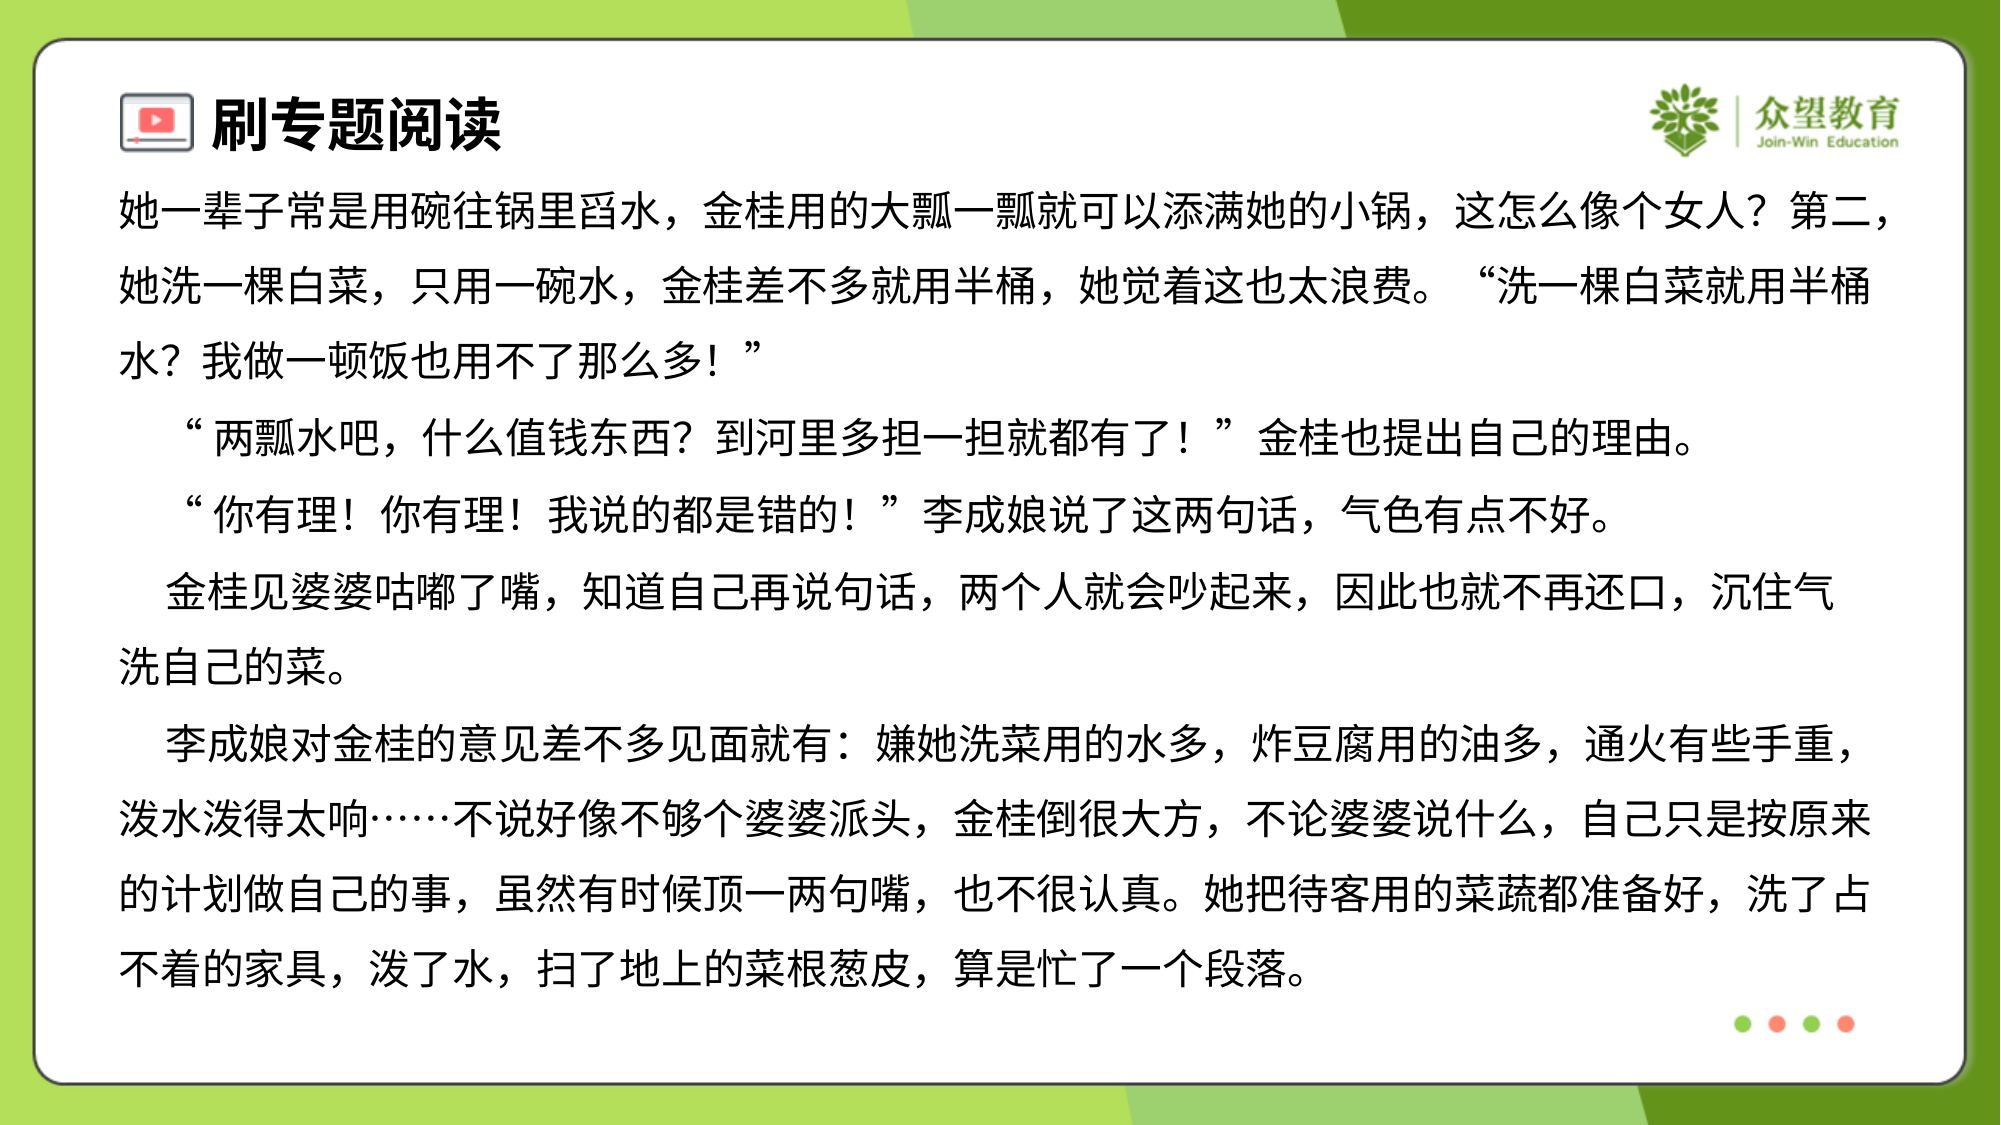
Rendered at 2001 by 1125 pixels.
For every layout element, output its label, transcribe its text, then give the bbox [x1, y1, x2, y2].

text_box 她一辈子常是用碗往锅里舀水，金桂用的大瓢一瓢就可以添满她的小锅，这怎么像个女人？第二， 她洗一棵白菜，只用一碗水，金桂差不多就用半桶，她觉着这也太浪费。“洗一棵白菜就用半桶 水？我做一顿饭也用不了那么多！” “两瓢水吧，什么值钱东西？到河里多担一担就都有了！”金桂也提出自己的理由。 “你有理！你有理！我说的都是错的！”李成娘说了这两句话，气色有点不好。 金桂见婆婆咕嘟了嘴，知道自己再说句话，两个人就会吵起来，因此也就不再还口，沉住气 洗自己的菜。 李成娘对金桂的意见差不多见面就有：嫌她洗菜用的水多，炸豆腐用的油多，通火有些手重， 泼水泼得太响……不说好像不够个婆婆派头，金桂倒很大方，不论婆婆说什么，自己只是按原来 的计划做自己的事，虽然有时候顶一两句嘴，也不很认真。她把待客用的菜蔬都准备好，洗了占 不着的家具，泼了水，扫了地上的菜根葱皮，算是忙了一个段落。 [118, 159, 1883, 993]
picture [0, 0, 2000, 1125]
